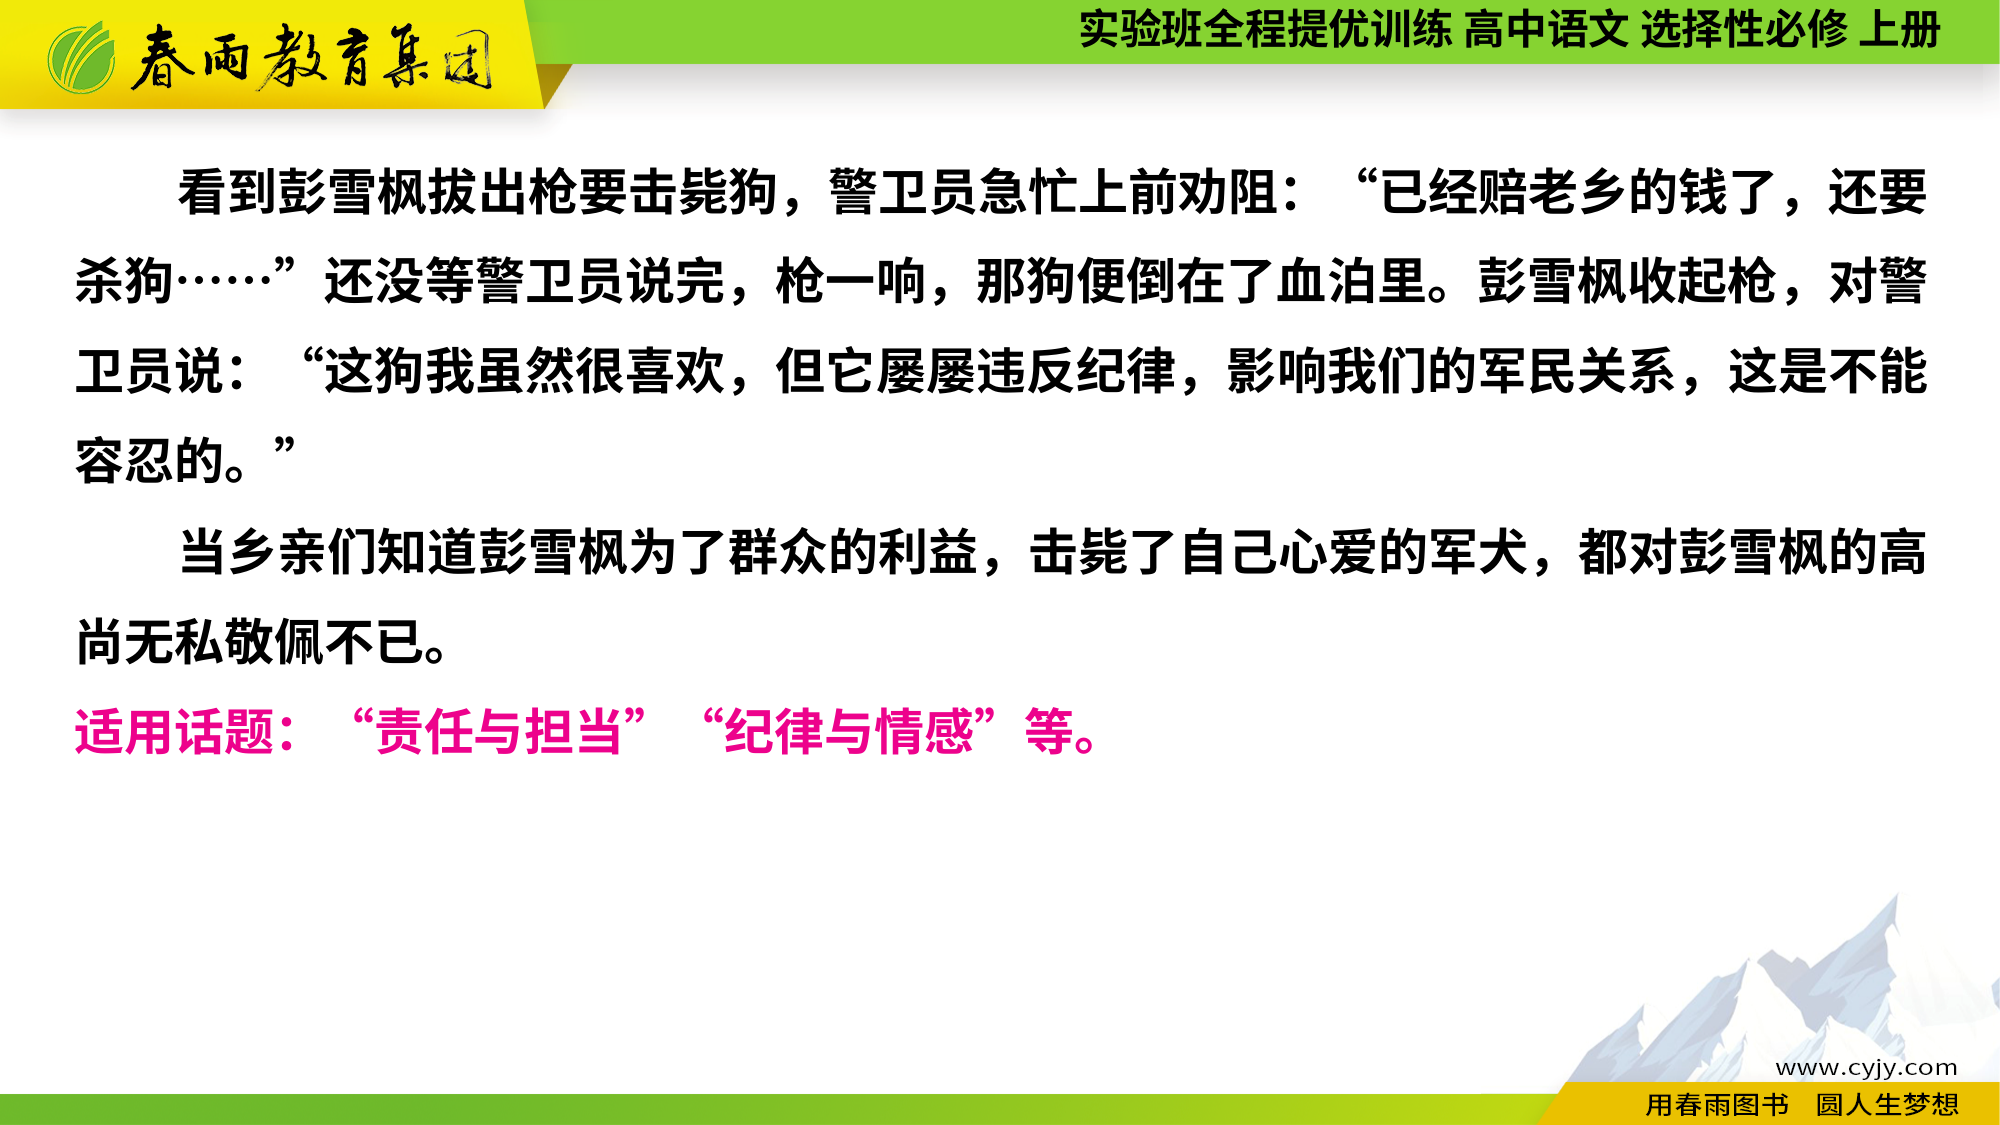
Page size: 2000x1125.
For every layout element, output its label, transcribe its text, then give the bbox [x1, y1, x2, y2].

picture [0, 0, 2000, 1125]
list 看到彭雪枫拔出枪要击毙狗，警卫员急忙上前劝阻：“已经赔老乡的钱了，还要杀狗……”还没等警卫员说完，枪一响，那狗便倒在了血泊里。彭雪枫收起枪，对警卫员说：“这狗我虽然很喜欢，但它屡屡违反纪律，影响我们的军民关系，这是不能容忍的。” 当乡亲们知道彭雪枫为了群众的利益，击毙了自己心爱的军犬，都对彭雪枫的高尚无私敬佩不已。 适用话题：“责任与担当”“纪律与情感”等。 [59, 122, 1944, 774]
